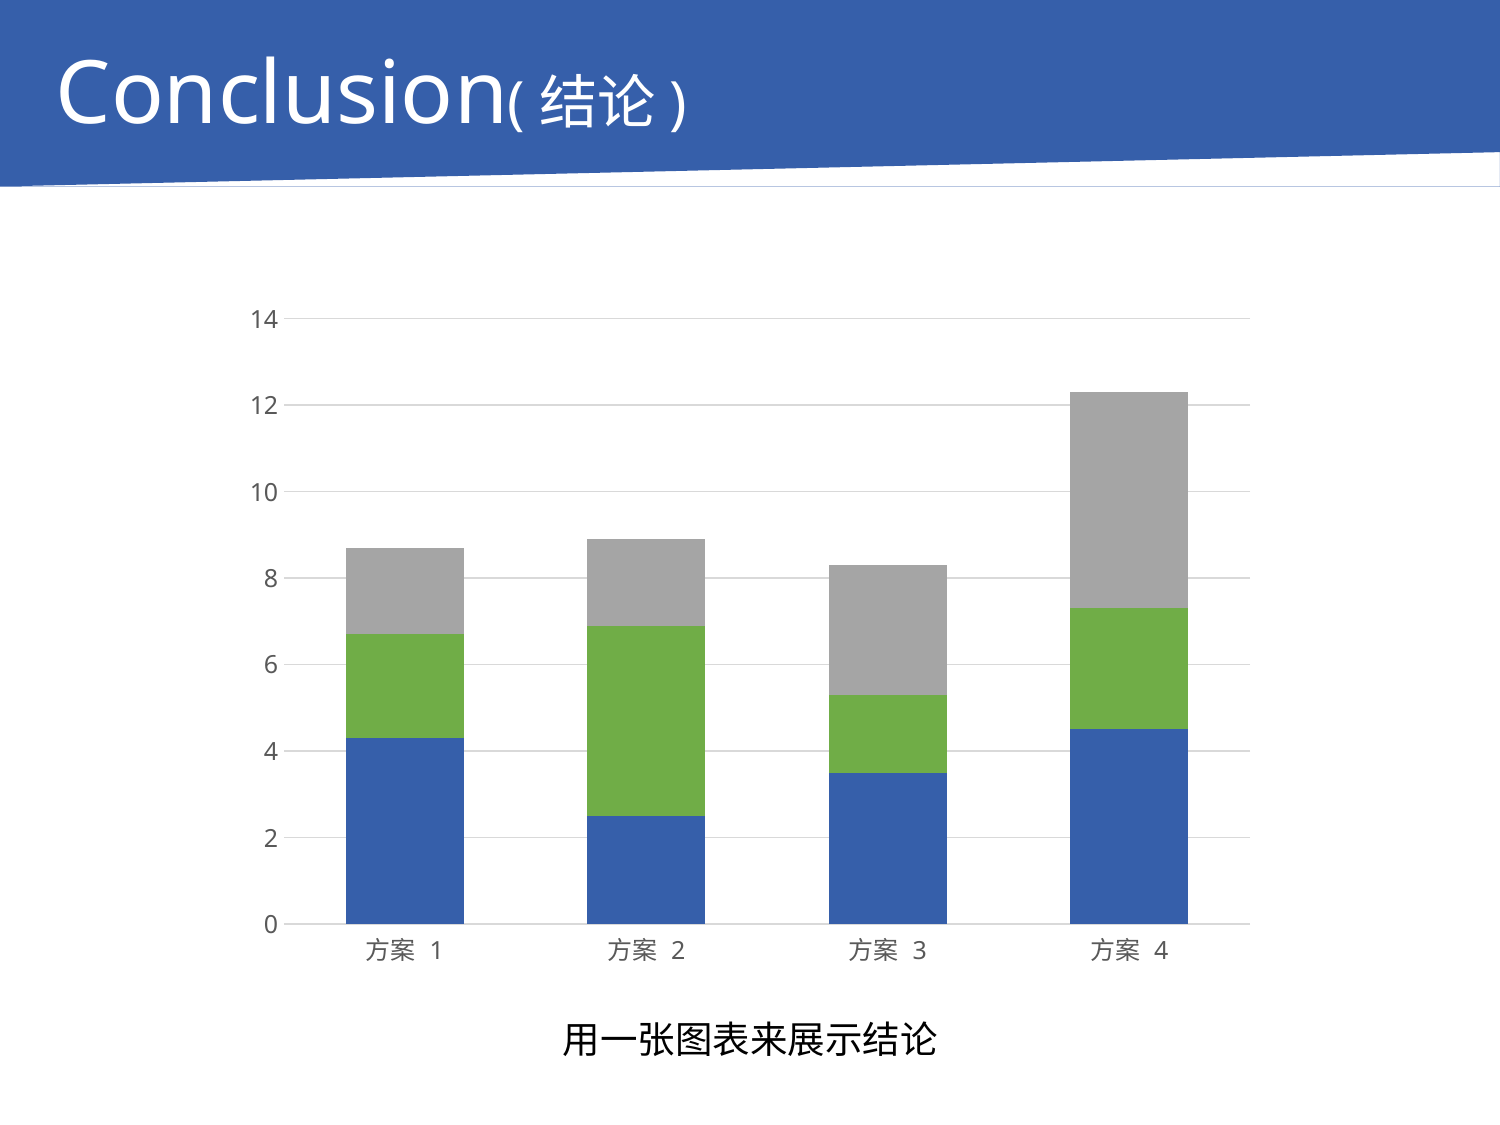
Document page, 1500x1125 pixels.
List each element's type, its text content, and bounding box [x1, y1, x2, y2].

chart [229, 287, 1271, 982]
list Conclusion(结论) [40, 40, 1405, 141]
text_box 用一张图表来展示结论 [130, 1009, 1370, 1069]
